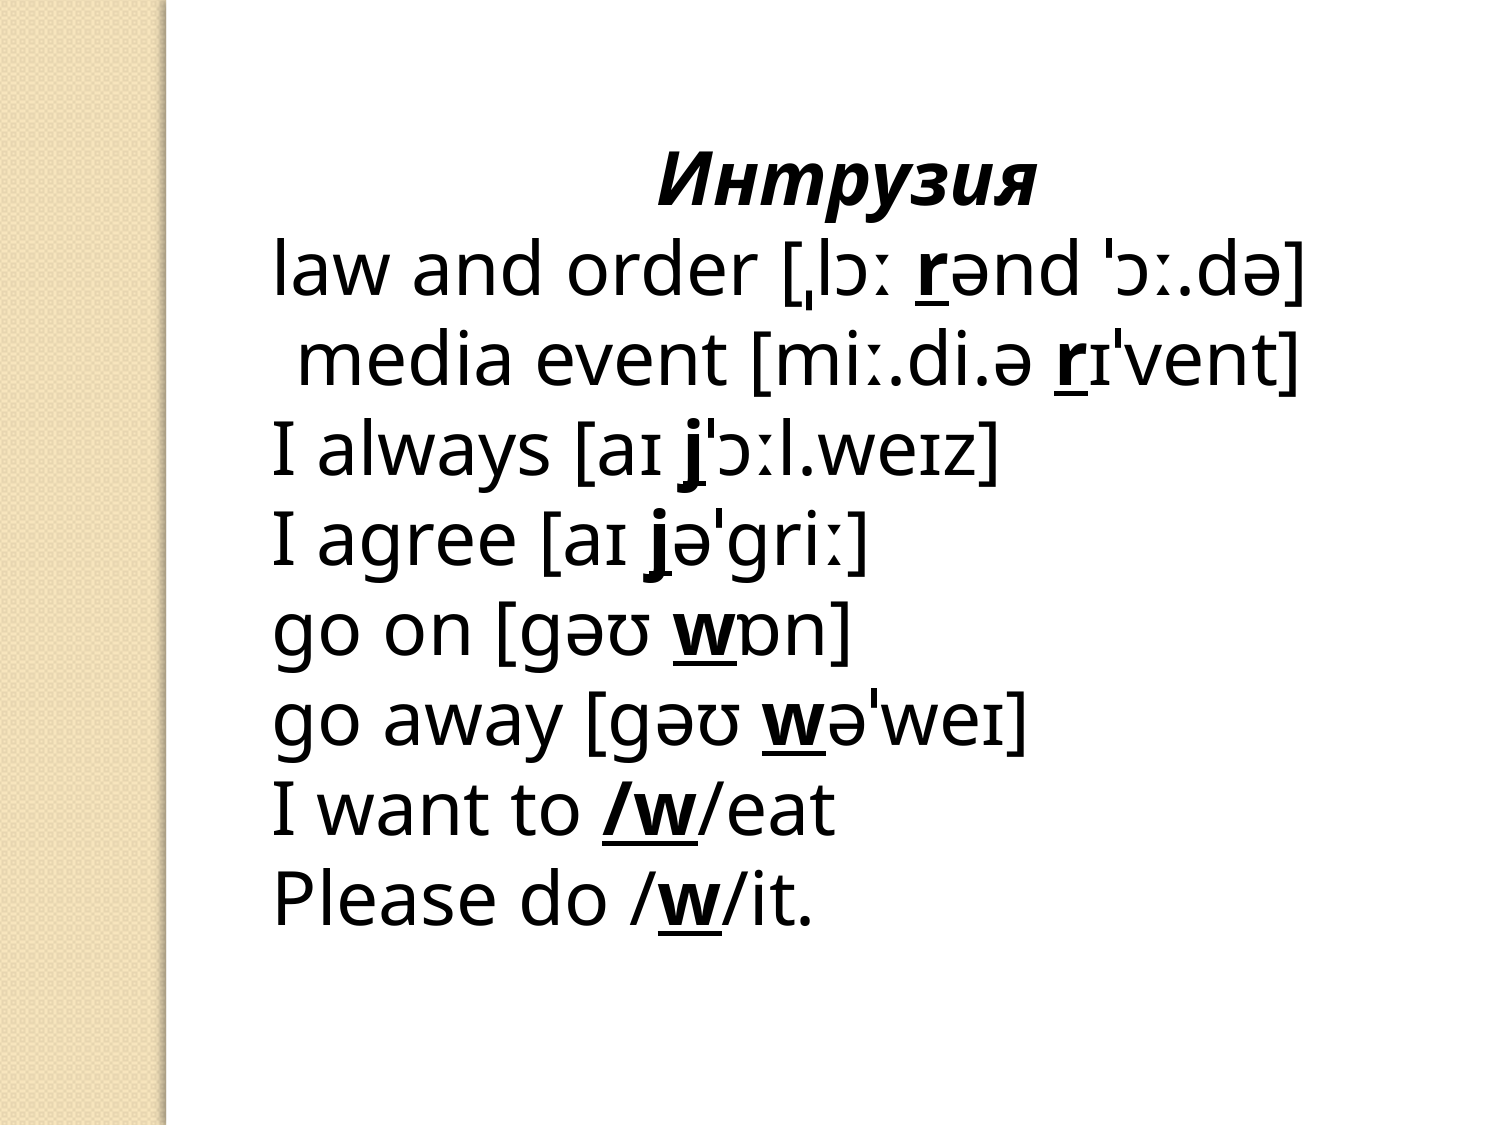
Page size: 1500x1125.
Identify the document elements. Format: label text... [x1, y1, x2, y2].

text_box Интрузия law and order [ˌlɔː rənd ˈɔː.də] media event [miː.di.ə rɪˈvent] I always [aɪ jˈɔːl.weɪz] I agree [aɪ jəˈɡriː] go on [ɡəʊ wɒn] go away [ɡəʊ wəˈweɪ] I want to /w/eat Please do /w/it. [182, 122, 1459, 948]
